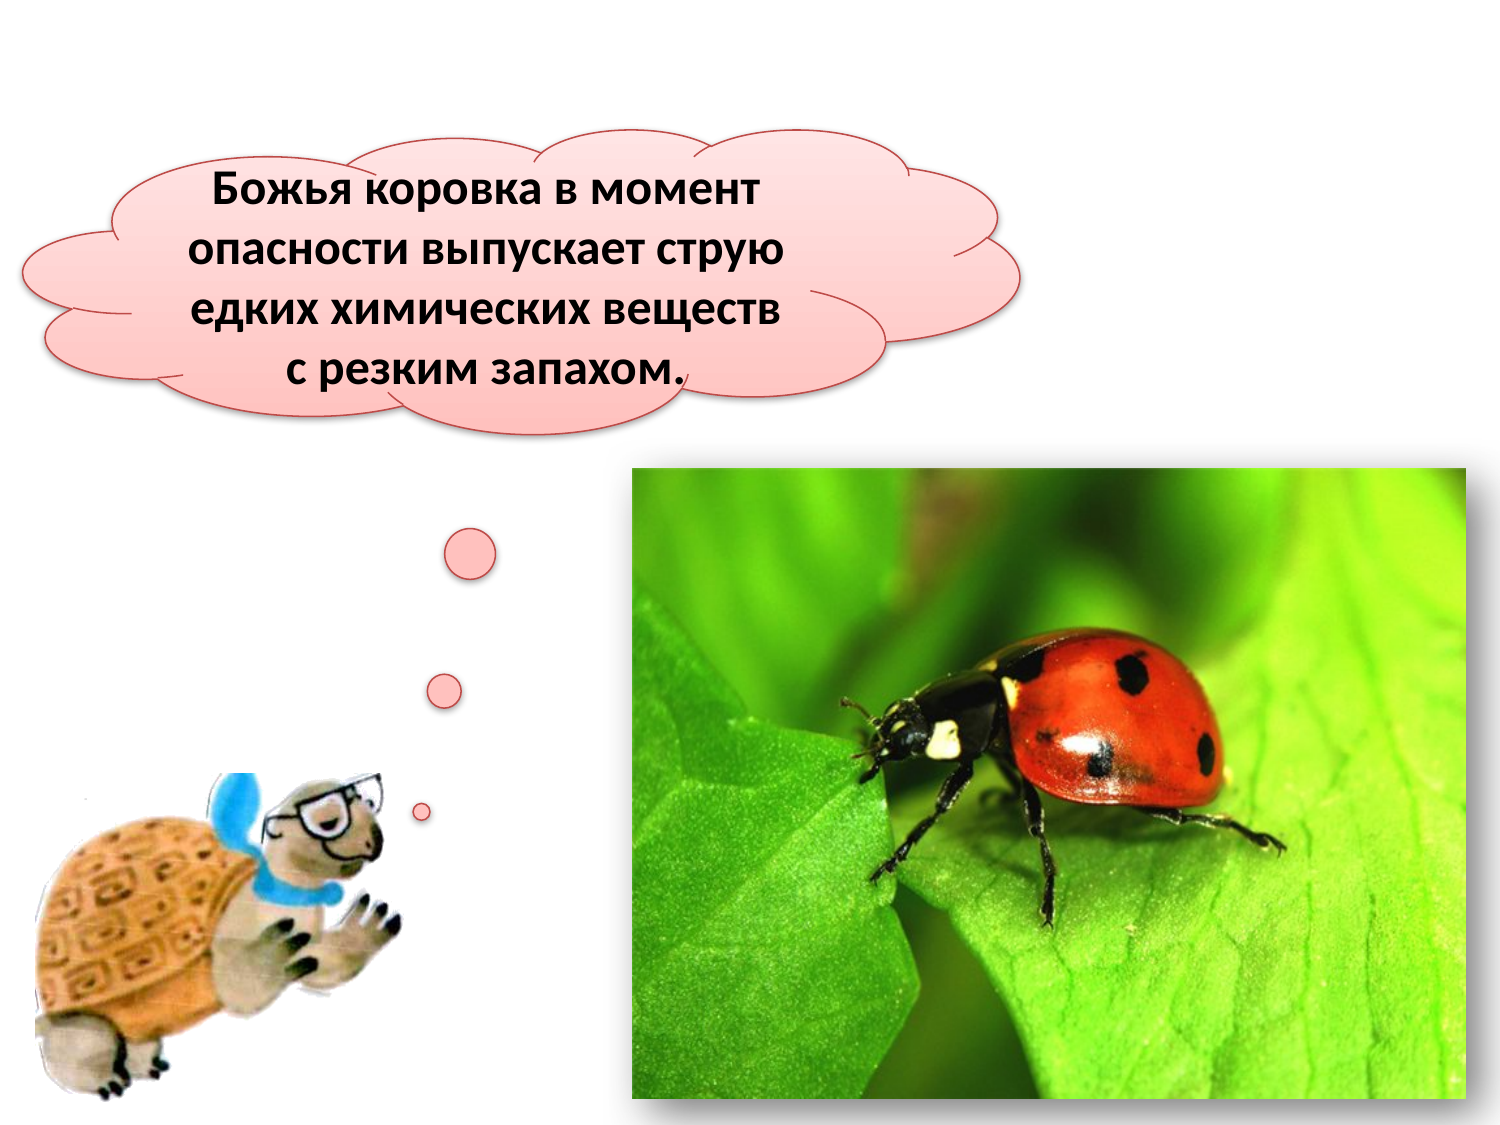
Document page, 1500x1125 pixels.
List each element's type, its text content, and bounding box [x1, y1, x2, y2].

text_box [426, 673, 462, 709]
picture [632, 468, 1466, 1099]
text_box Божья коровка в момент опасности выпускает струю едких химических веществ с резким запахом. [443, 527, 497, 581]
text_box Божья коровка в момент опасности выпускает струю едких химических веществ с резким запахом. [21, 129, 1021, 436]
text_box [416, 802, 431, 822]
picture [34, 773, 411, 1110]
